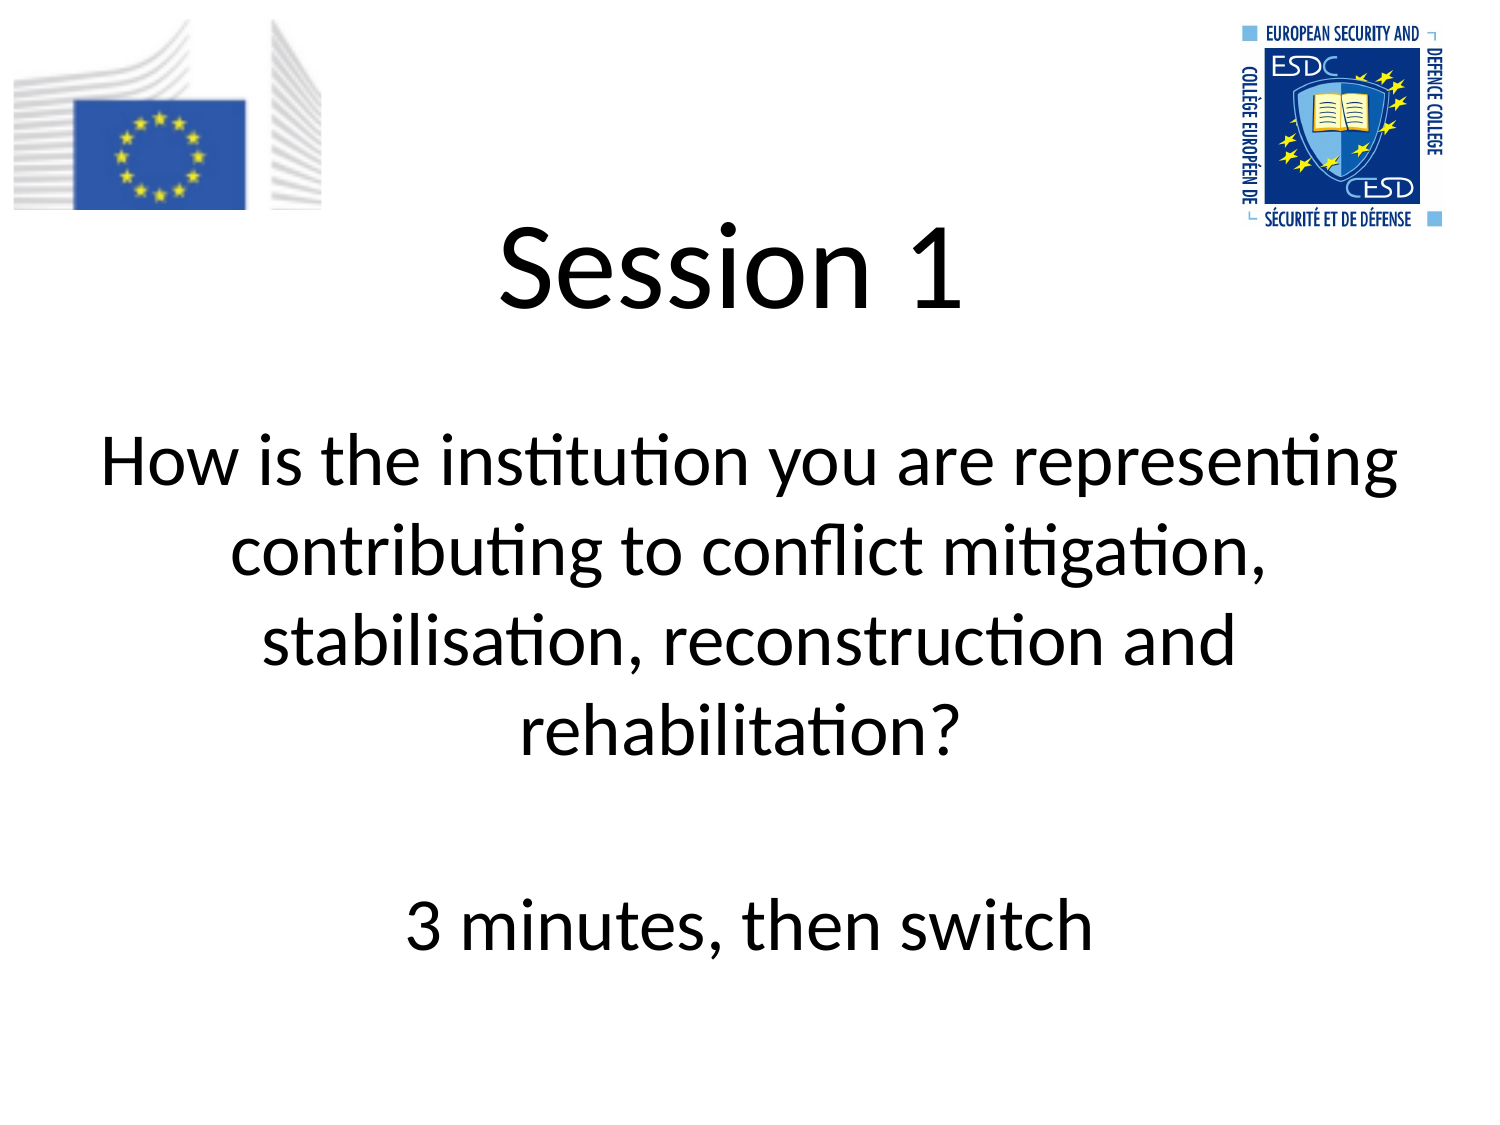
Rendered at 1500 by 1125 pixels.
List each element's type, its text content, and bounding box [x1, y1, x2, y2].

list How is the institution you are representing contributing to conflict mitigation, stabilisation, reconstruction and rehabilitation? 3 minutes, then switch [75, 402, 1425, 1081]
picture [13, 19, 322, 210]
picture [1239, 23, 1446, 227]
title Session 1 [56, 165, 1407, 353]
